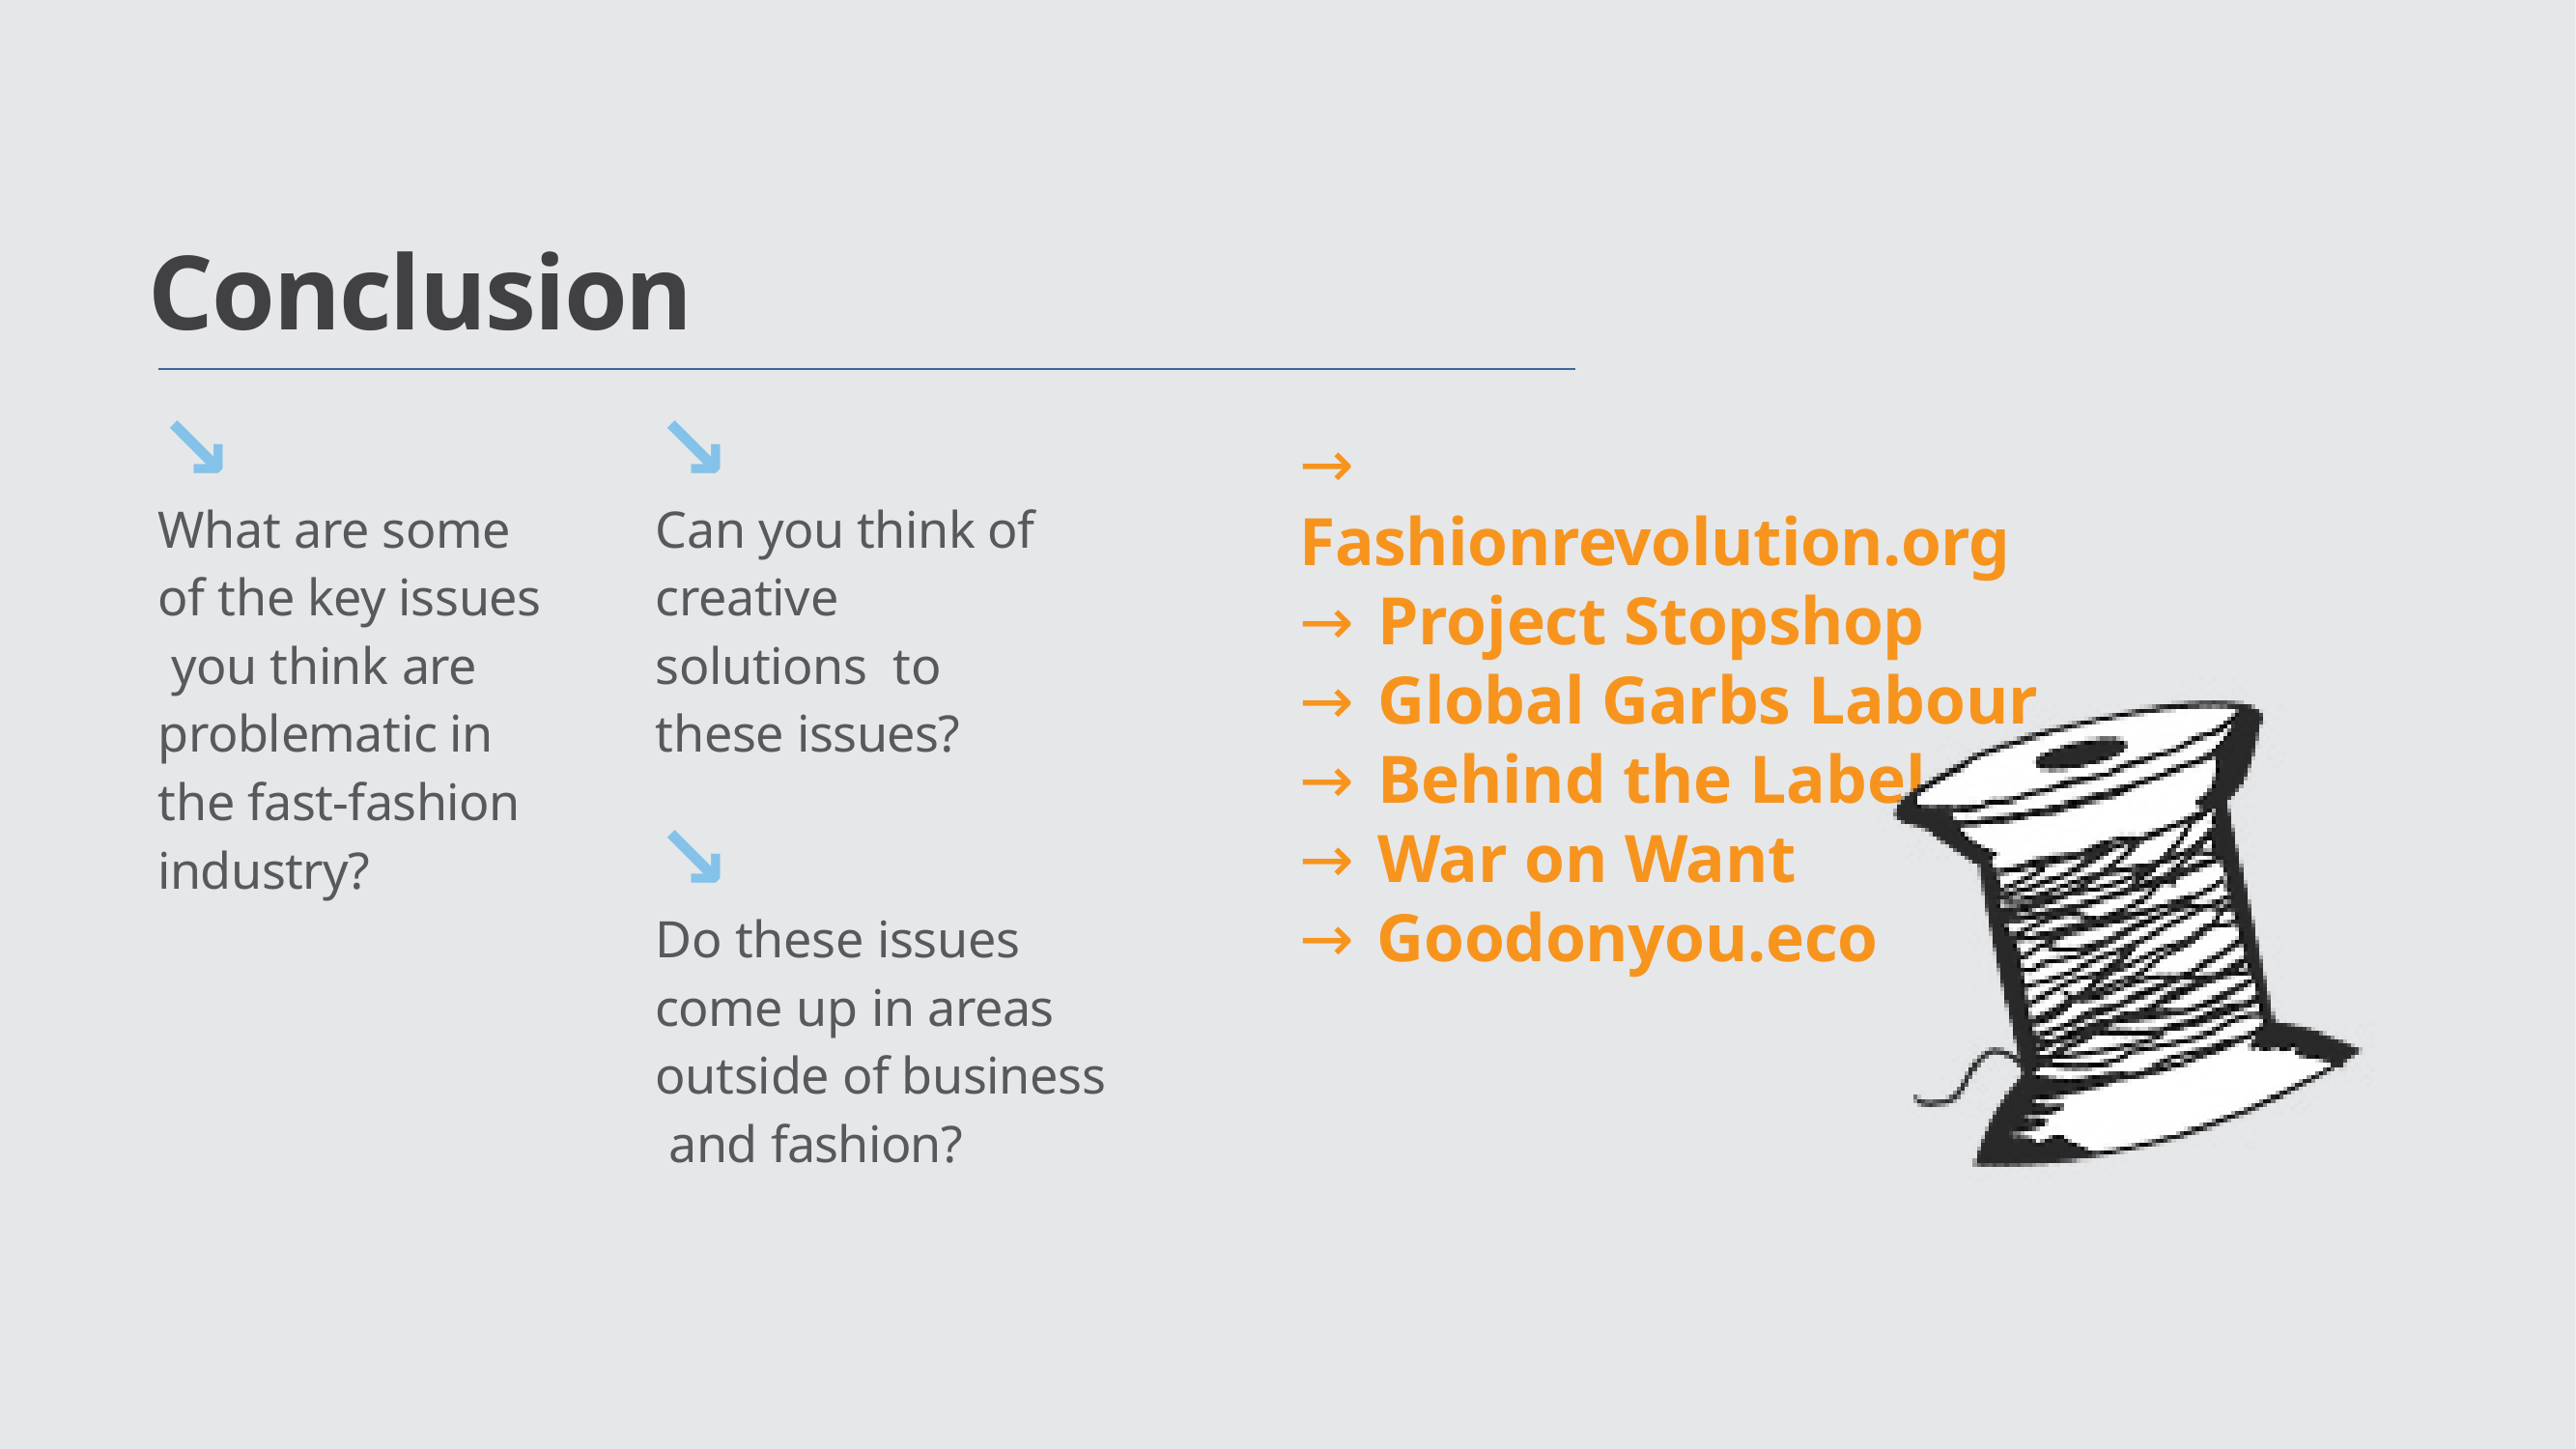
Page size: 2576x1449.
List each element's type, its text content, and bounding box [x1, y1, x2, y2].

picture [1842, 672, 2376, 1195]
text_box ↘ Can you think of creative solutions to these issues? ↘ Do these issues come up in areas outside of business and fashion? [653, 386, 1107, 1173]
text_box → Fashionrevolution.org → Project Stopshop → Global Garbs Labour → Behind the Label → War on Want → Goodonyou.eco [1297, 418, 2086, 975]
title Conclusion [146, 225, 695, 469]
text_box ↘ What are some of the key issues you think are problematic in the fast-fashion industry? [156, 469, 543, 899]
